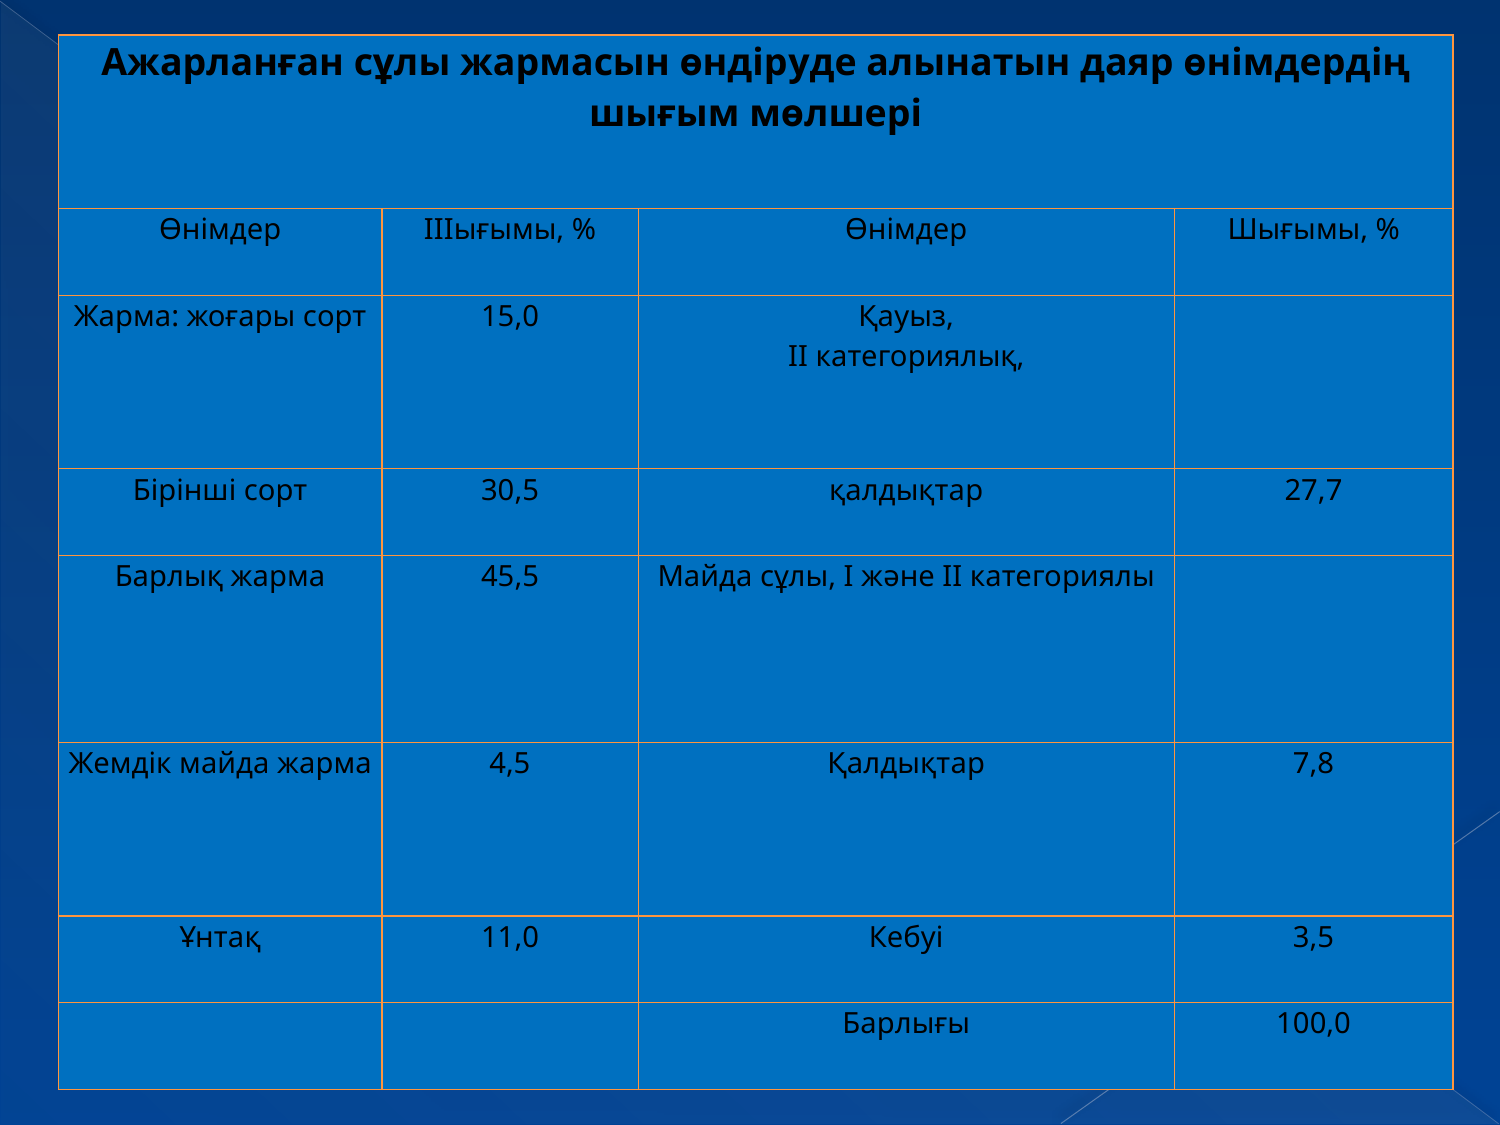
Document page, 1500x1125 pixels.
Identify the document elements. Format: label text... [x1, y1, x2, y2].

table_cell 7,8 [1175, 743, 1452, 915]
table_cell 15,0 [383, 296, 638, 468]
table_cell қалдықтар [639, 469, 1174, 555]
table_cell Өнімдер [639, 209, 1174, 295]
table_cell Қалдықтар [639, 743, 1174, 915]
table_cell Барлық жарма [59, 556, 381, 742]
table_cell [1175, 296, 1452, 468]
table_cell [383, 1003, 638, 1089]
table_cell Қауыз, II категориялық, [639, 296, 1174, 468]
table_cell Жемдік майда жарма [59, 743, 381, 915]
table_cell Ұнтақ [59, 917, 381, 1002]
table_cell 27,7 [1175, 469, 1452, 555]
table_cell 11,0 [383, 917, 638, 1002]
table_cell ІІІығымы, % [383, 209, 638, 295]
table_cell Кебуі [639, 917, 1174, 1002]
table_cell 45,5 [383, 556, 638, 742]
table_cell Бірінші сорт [59, 469, 381, 555]
table_cell [1175, 556, 1452, 742]
table_cell 4,5 [383, 743, 638, 915]
table_cell 100,0 [1175, 1003, 1452, 1089]
table_cell [60, 1004, 380, 1088]
table_cell Өнімдер [59, 209, 381, 295]
table_cell 30,5 [383, 469, 638, 555]
table_cell Барлығы [639, 1003, 1174, 1089]
table_cell 3,5 [1175, 917, 1452, 1002]
table_cell Жарма: жоғары сорт [59, 296, 381, 468]
table_cell Майда сұлы, І және II категориялы [639, 556, 1174, 742]
table_cell Шығымы, % [1175, 209, 1452, 295]
table_header Ажарланған сұлы жармасын өндіруде алынатын даяр өнімдердің шығым мөлшері [59, 36, 1452, 208]
